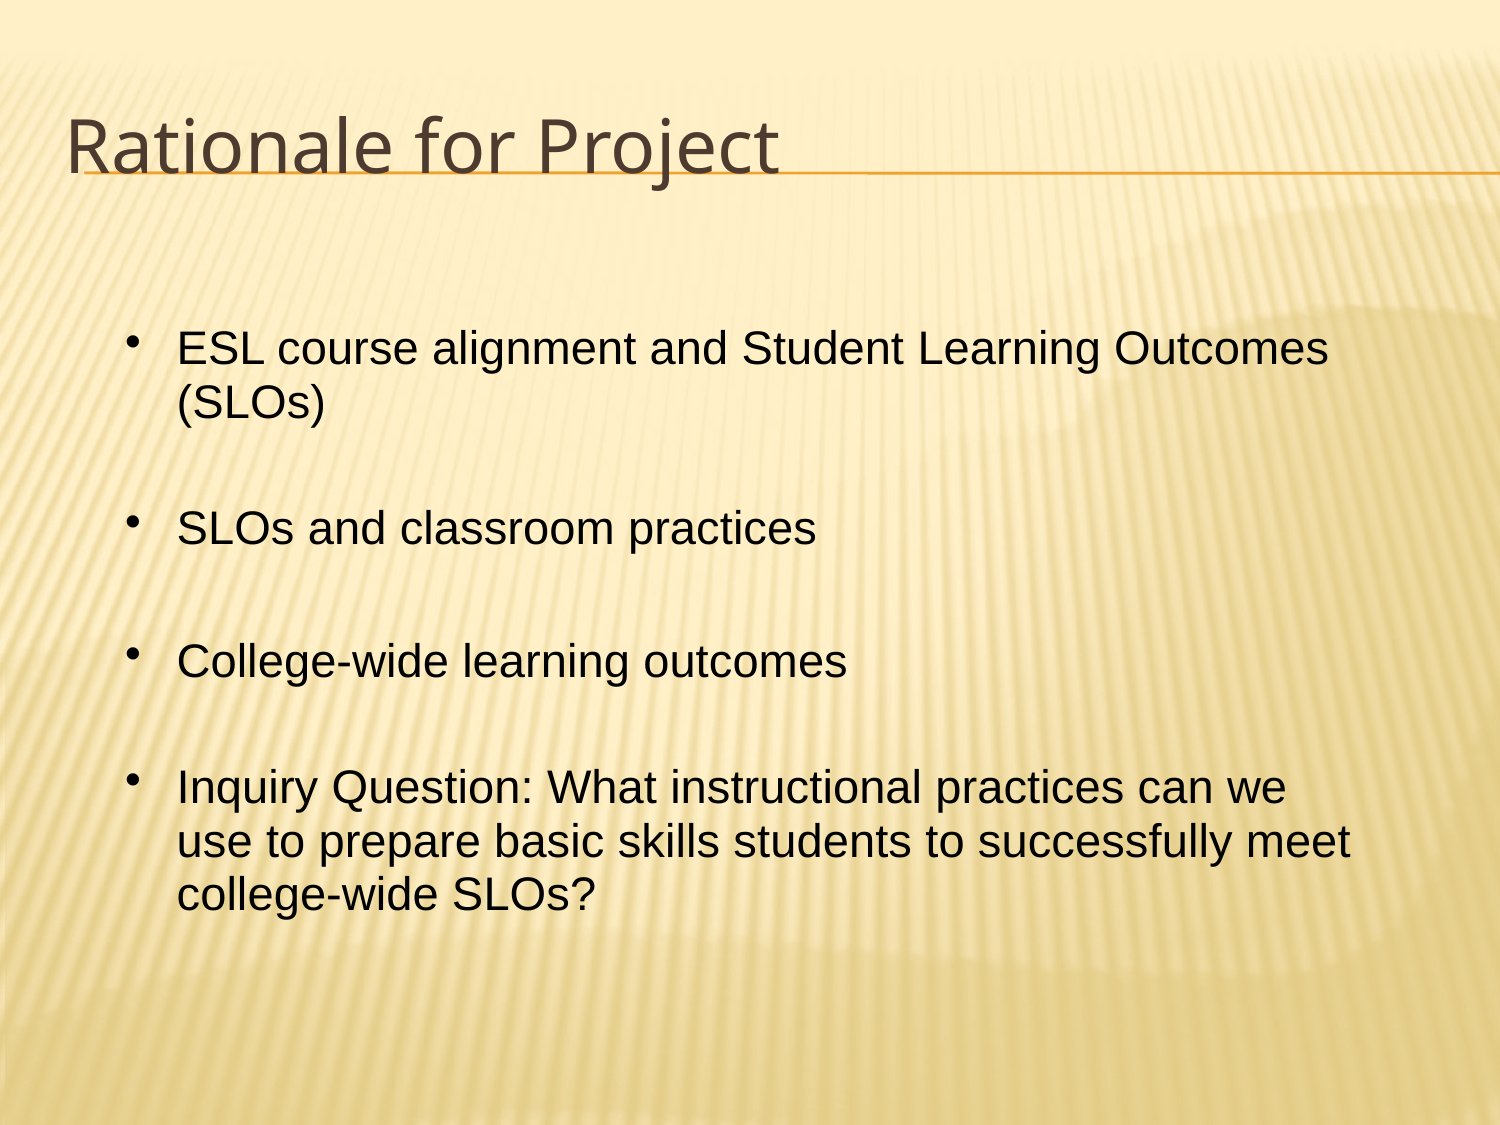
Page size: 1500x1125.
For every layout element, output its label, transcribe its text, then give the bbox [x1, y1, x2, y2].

title Rationale for Project [50, 75, 1475, 213]
list ESL course alignment and Student Learning Outcomes (SLOs) SLOs and classroom practices College-wide learning outcomes Inquiry Question: What instructional practices can we use to prepare basic skills students to successfully meet college-wide SLOs? [50, 254, 1475, 998]
